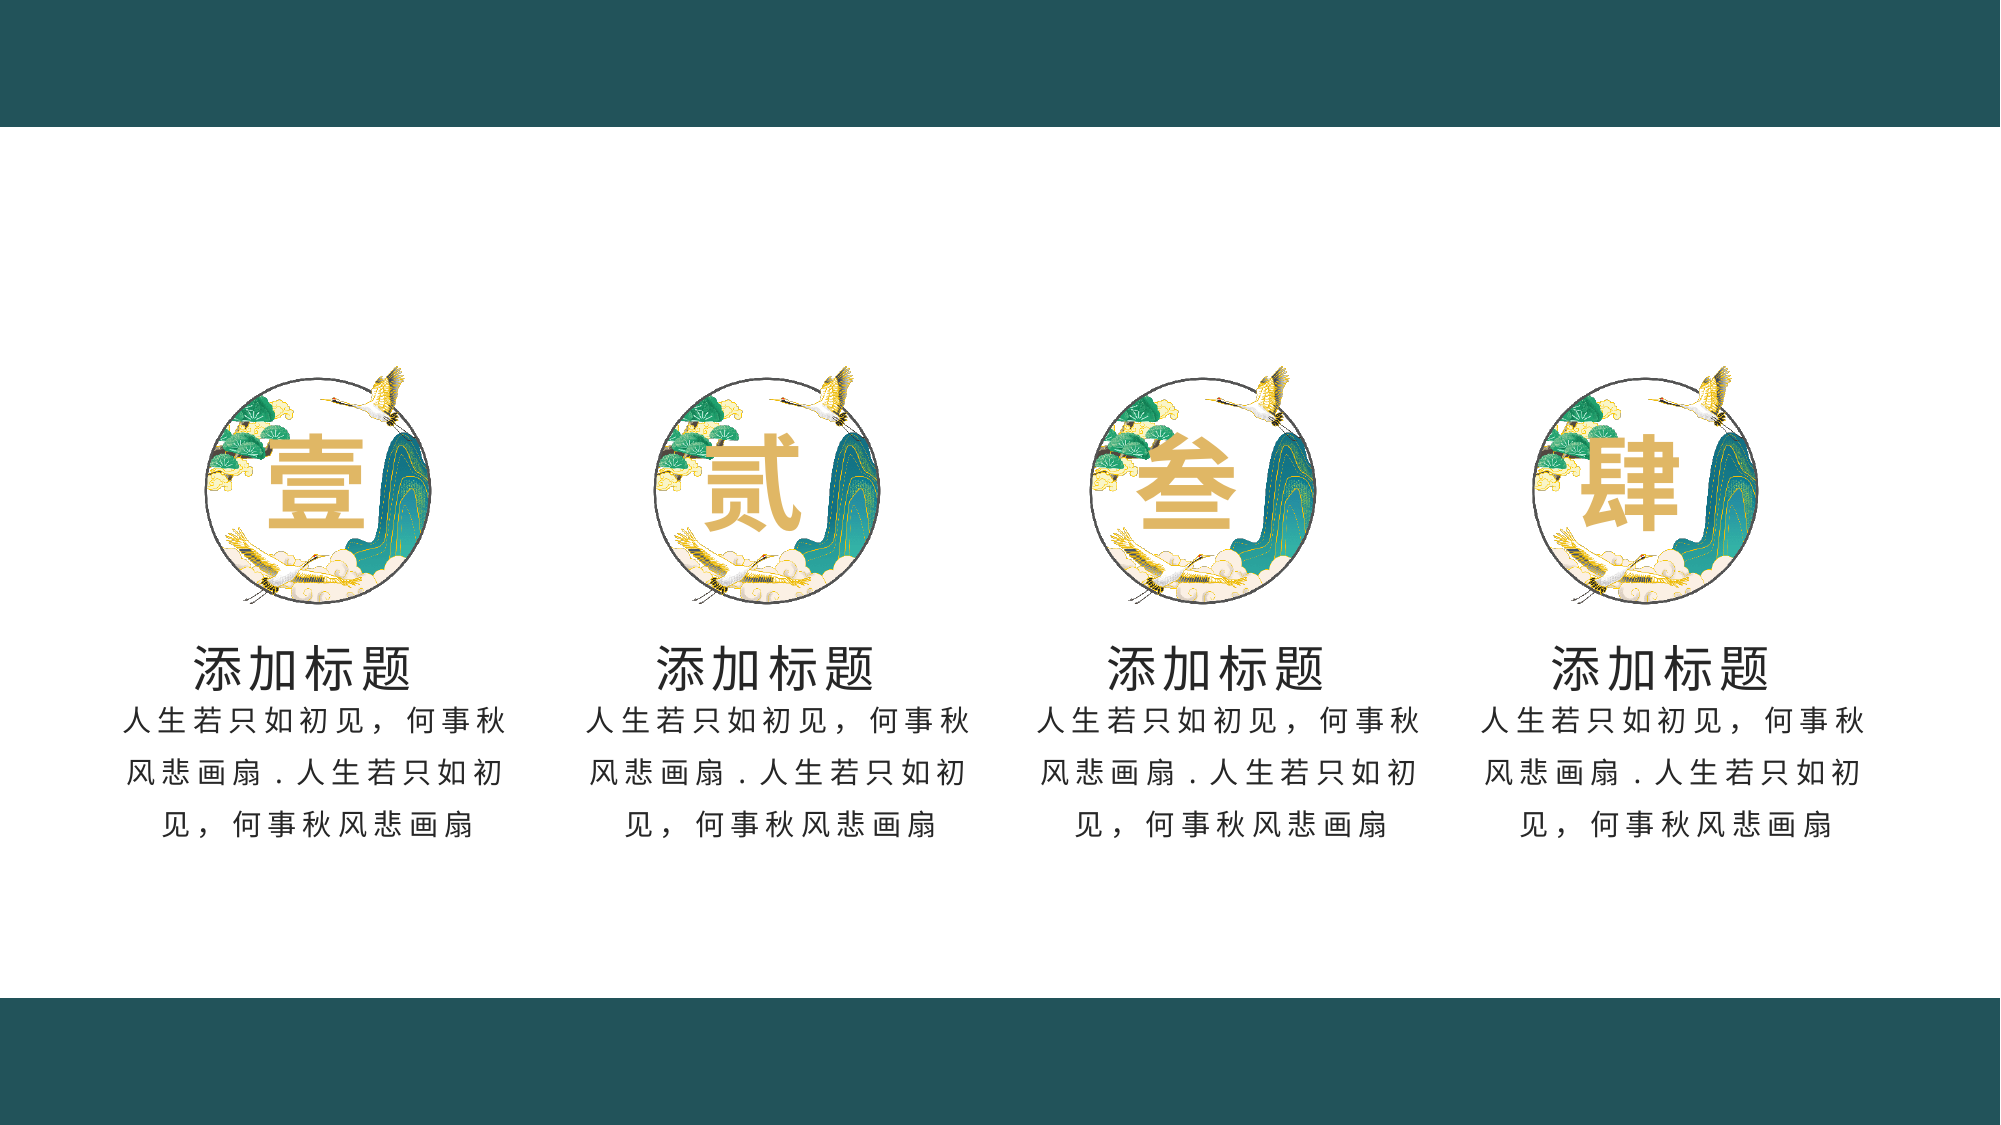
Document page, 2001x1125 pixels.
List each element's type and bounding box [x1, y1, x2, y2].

text_box [1008, 630, 1453, 898]
text_box [177, 350, 458, 631]
text_box [1062, 350, 1343, 631]
text_box [558, 630, 1004, 898]
text_box [626, 350, 907, 631]
text_box [1453, 630, 1899, 898]
text_box [0, 126, 2000, 999]
text_box [95, 630, 541, 898]
text_box [1504, 350, 1785, 631]
